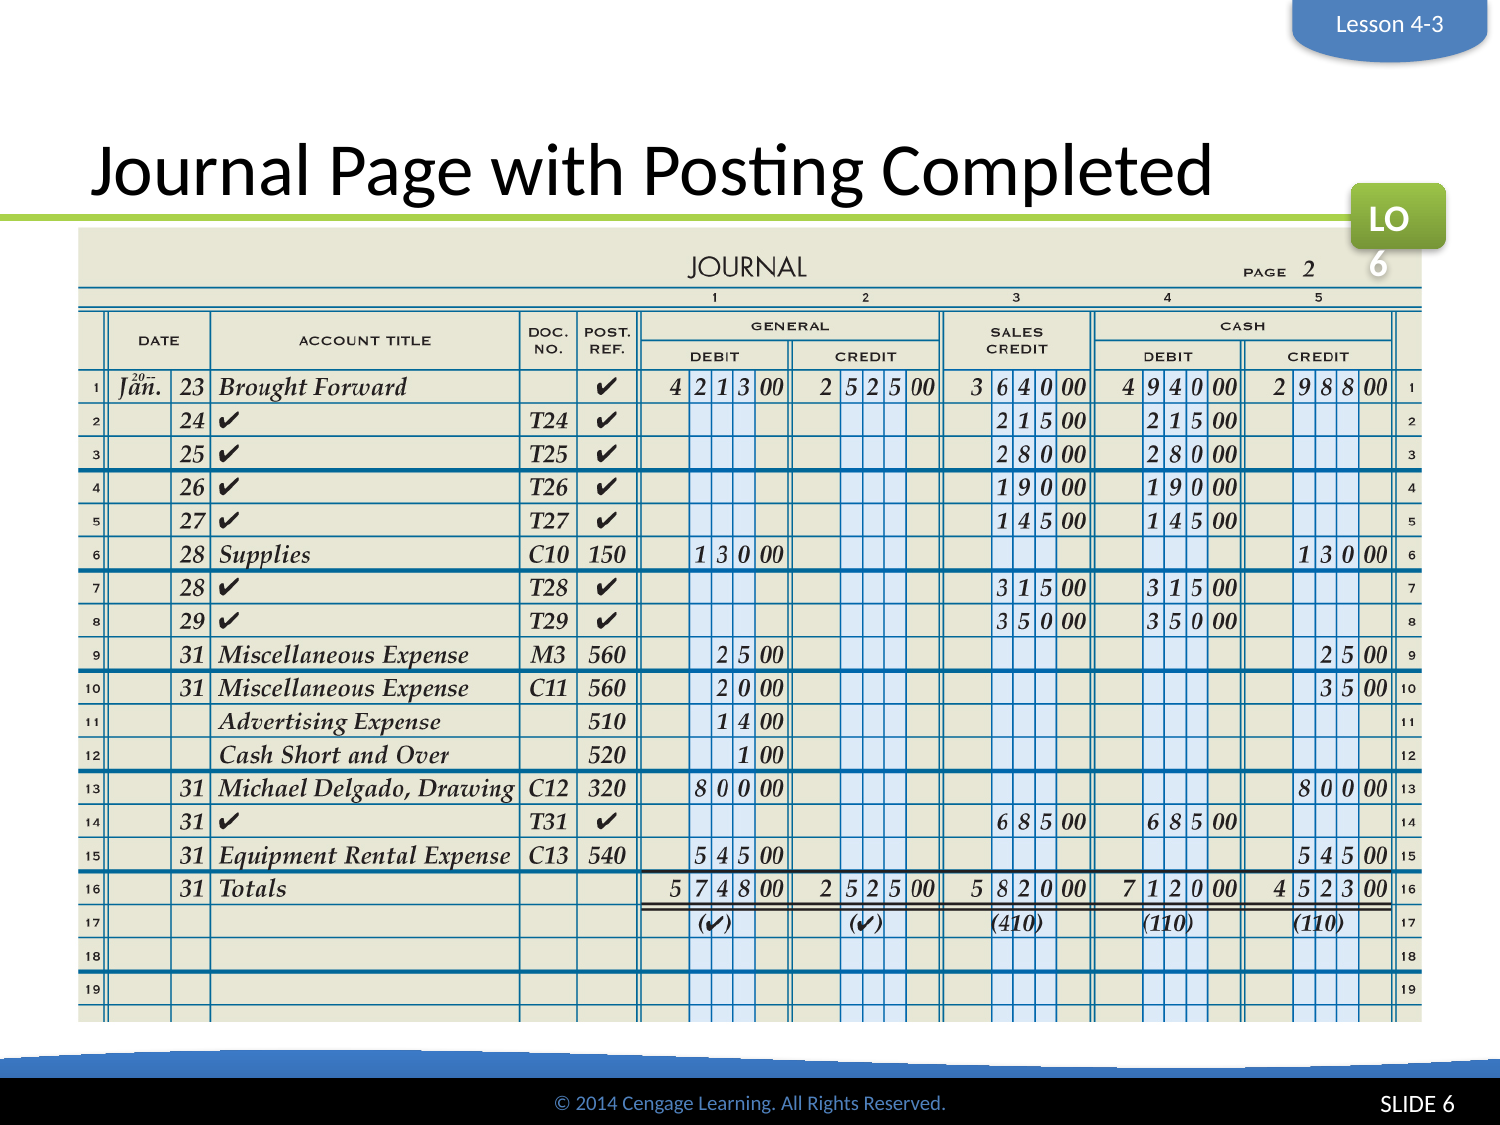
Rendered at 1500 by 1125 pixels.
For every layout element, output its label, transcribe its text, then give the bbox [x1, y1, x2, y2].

slide_number SLIDE 6 [1170, 1080, 1470, 1125]
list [74, 224, 1426, 1025]
title Journal Page with Posting Completed [75, 29, 1350, 218]
text_box LO6 [1350, 183, 1446, 250]
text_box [1292, 0, 1488, 63]
